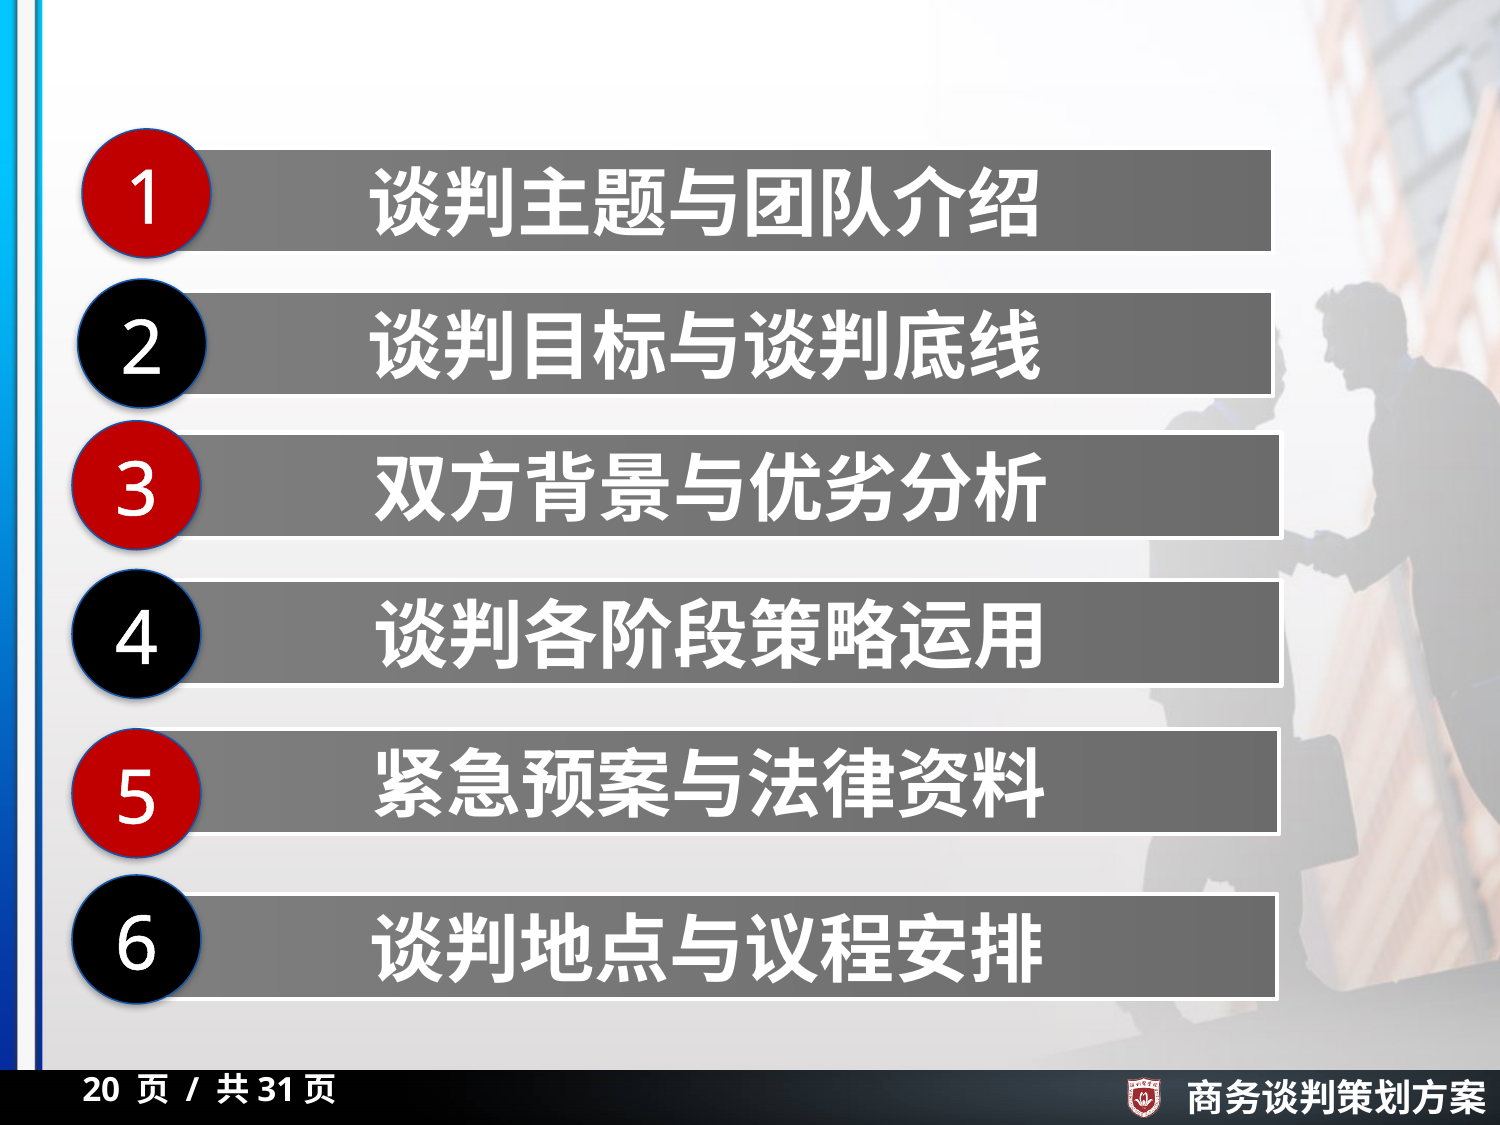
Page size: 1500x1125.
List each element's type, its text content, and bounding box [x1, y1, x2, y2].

text_box 6 [71, 874, 202, 1005]
text_box 3 [71, 420, 202, 551]
text_box 双方背景与优劣分析 [174, 430, 1284, 540]
text_box 谈判地点与议程安排 [174, 892, 1279, 1001]
text_box 紧急预案与法律资料 [142, 727, 1281, 836]
text_box 谈判主题与团队介绍 [184, 146, 1275, 255]
text_box 5 [71, 728, 202, 859]
slide_number 20 页 / 共31页 [0, 1063, 352, 1119]
text_box 谈判各阶段策略运用 [174, 578, 1284, 688]
text_box 谈判目标与谈判底线 [180, 289, 1275, 398]
picture [0, 0, 1500, 1125]
text_box 1 [81, 128, 212, 259]
text_box 4 [71, 568, 202, 700]
text_box 2 [76, 278, 208, 409]
